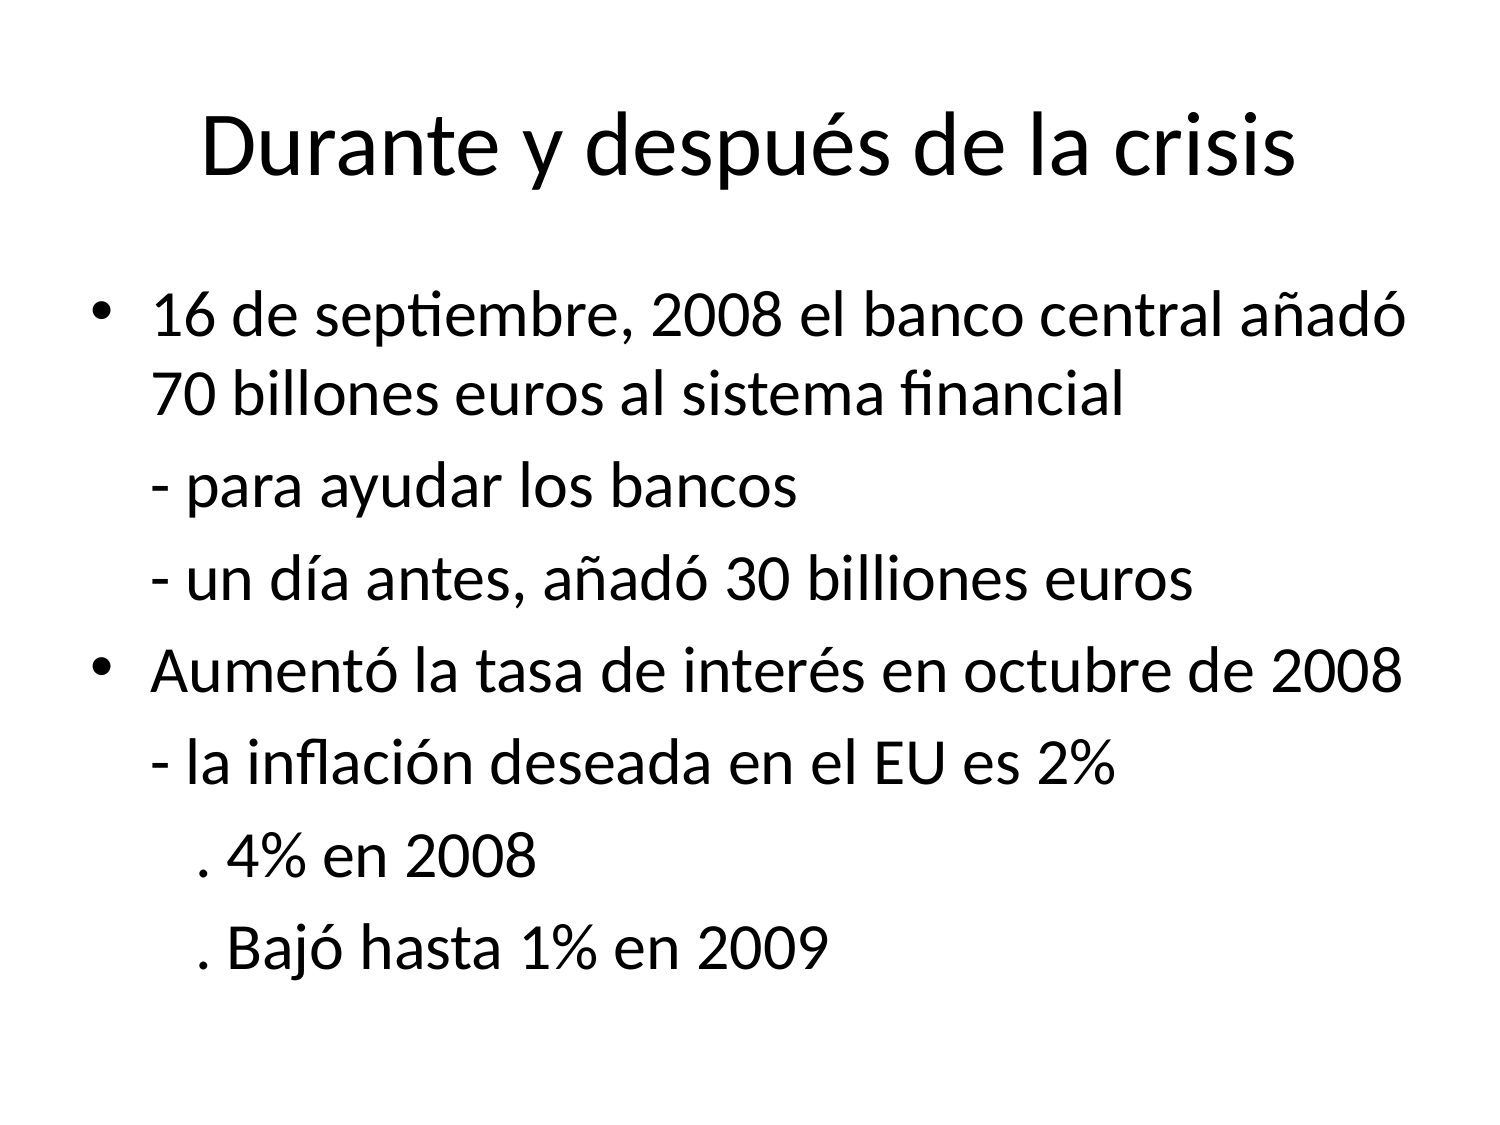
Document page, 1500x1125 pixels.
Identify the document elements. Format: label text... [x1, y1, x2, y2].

title Durante y después de la crisis [75, 45, 1425, 233]
list 16 de septiembre, 2008 el banco central añadó 70 billones euros al sistema financial - para ayudar los bancos - un día antes, añadó 30 billiones euros Aumentó la tasa de interés en octubre de 2008 - la inflación deseada en el EU es 2% . 4% en 2008 . Bajó hasta 1% en 2009 [75, 262, 1425, 1005]
